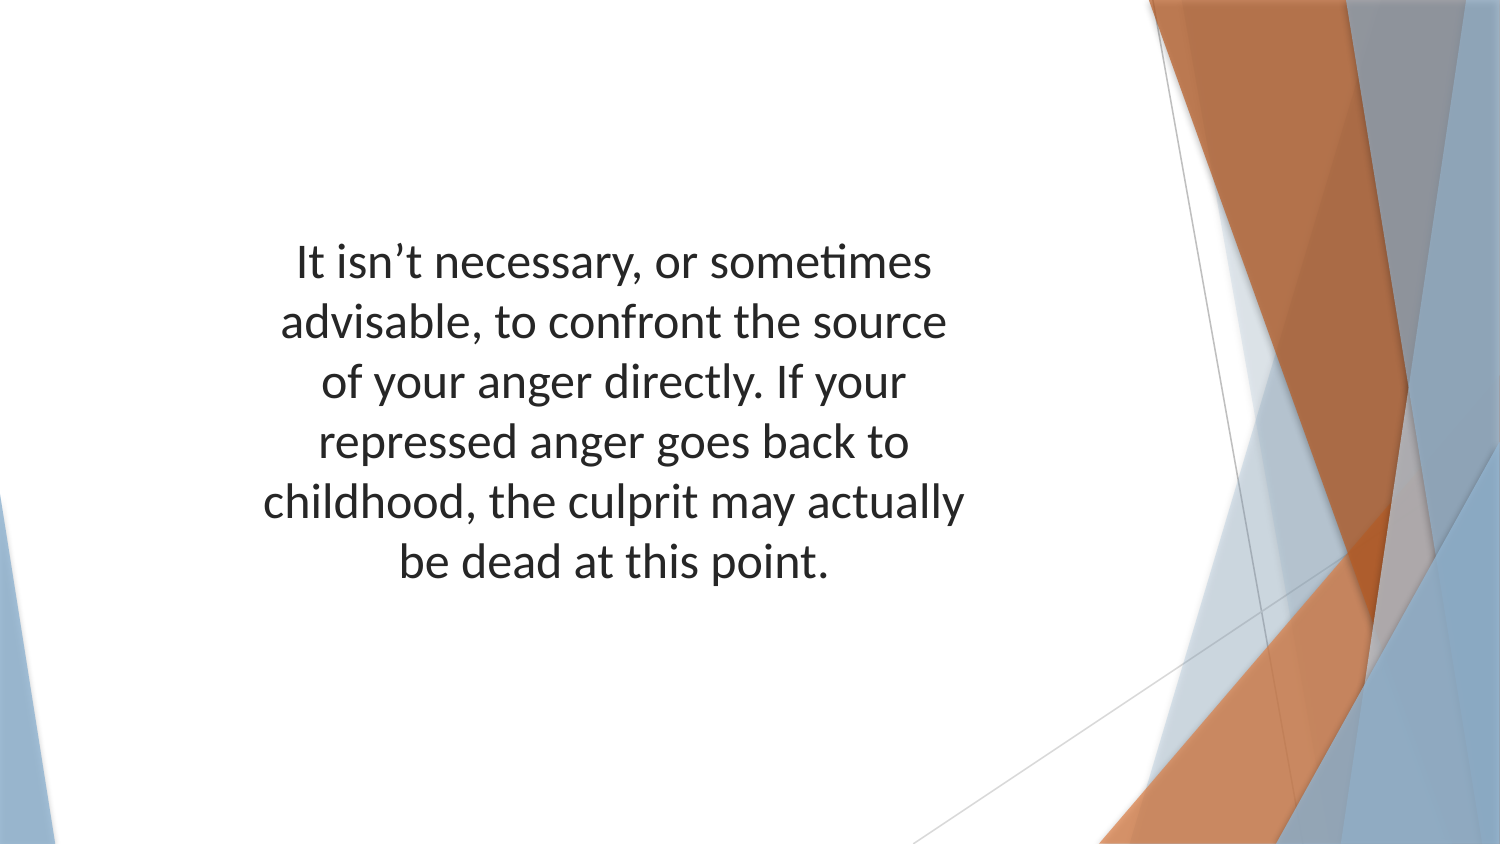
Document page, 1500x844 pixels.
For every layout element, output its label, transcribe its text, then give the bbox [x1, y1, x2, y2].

list It isn’t necessary, or sometimes advisable, to confront the source of your anger directly. If your repressed anger goes back to childhood, the culprit may actually be dead at this point. [242, 221, 987, 635]
